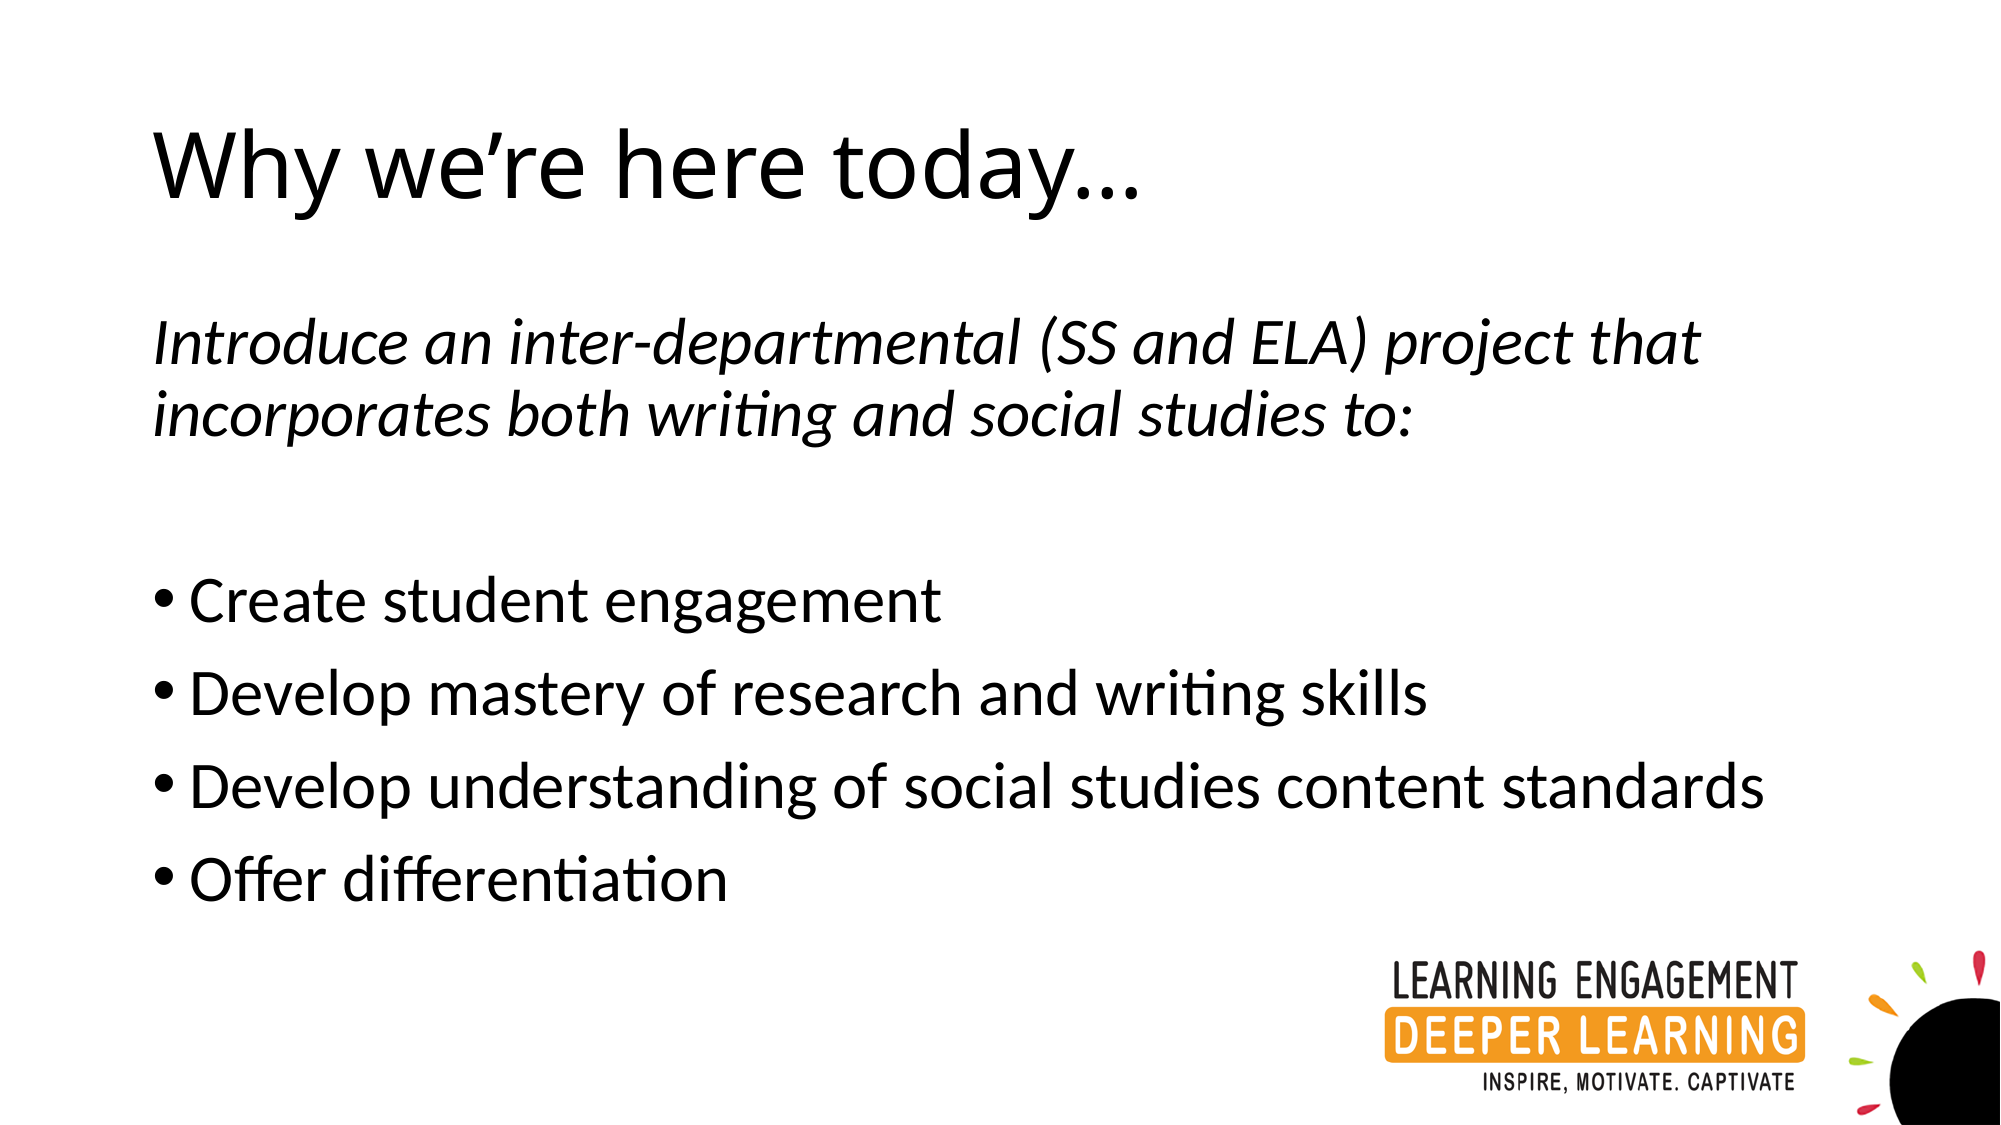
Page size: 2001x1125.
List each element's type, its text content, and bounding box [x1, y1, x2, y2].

title Why we’re here today… [137, 59, 1863, 278]
list Introduce an inter-departmental (SS and ELA) project that incorporates both writing and social studies to: Create student engagement Develop mastery of research and writing skills Develop understanding of social studies content standards Offer differentiation [137, 299, 1863, 1014]
picture [1369, 936, 2000, 1125]
